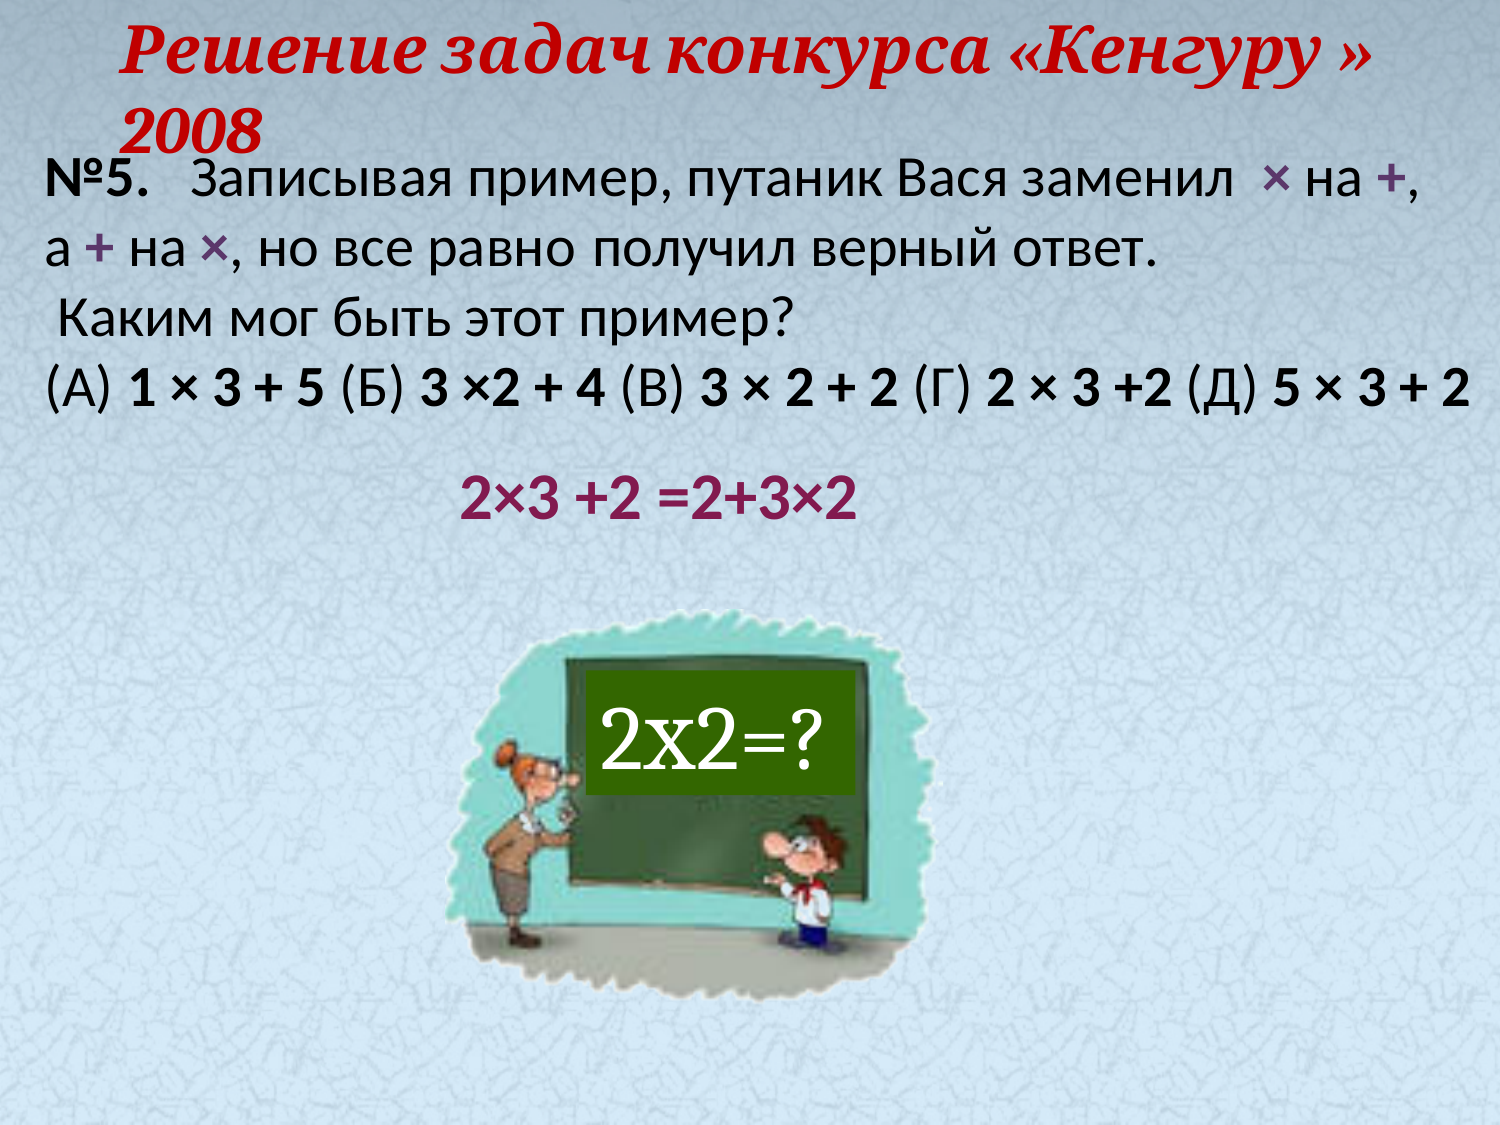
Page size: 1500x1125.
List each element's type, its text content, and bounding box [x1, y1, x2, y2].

text_box 2×3 +2 =2+3×2 [445, 445, 950, 540]
text_box №5. Записывая пример, путаник Вася заменил × на +, а + на ×, но все равно получил верный ответ. Каким мог быть этот пример? (А) 1 × 3 + 5 (Б) 3 ×2 + 4 (В) 3 × 2 + 2 (Г) 2 × 3 +2 (Д) 5 × 3 + 2 [0, 130, 1500, 426]
text_box Решение задач конкурса «Кенгуру » 2008 [105, 0, 1430, 175]
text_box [445, 609, 943, 1008]
